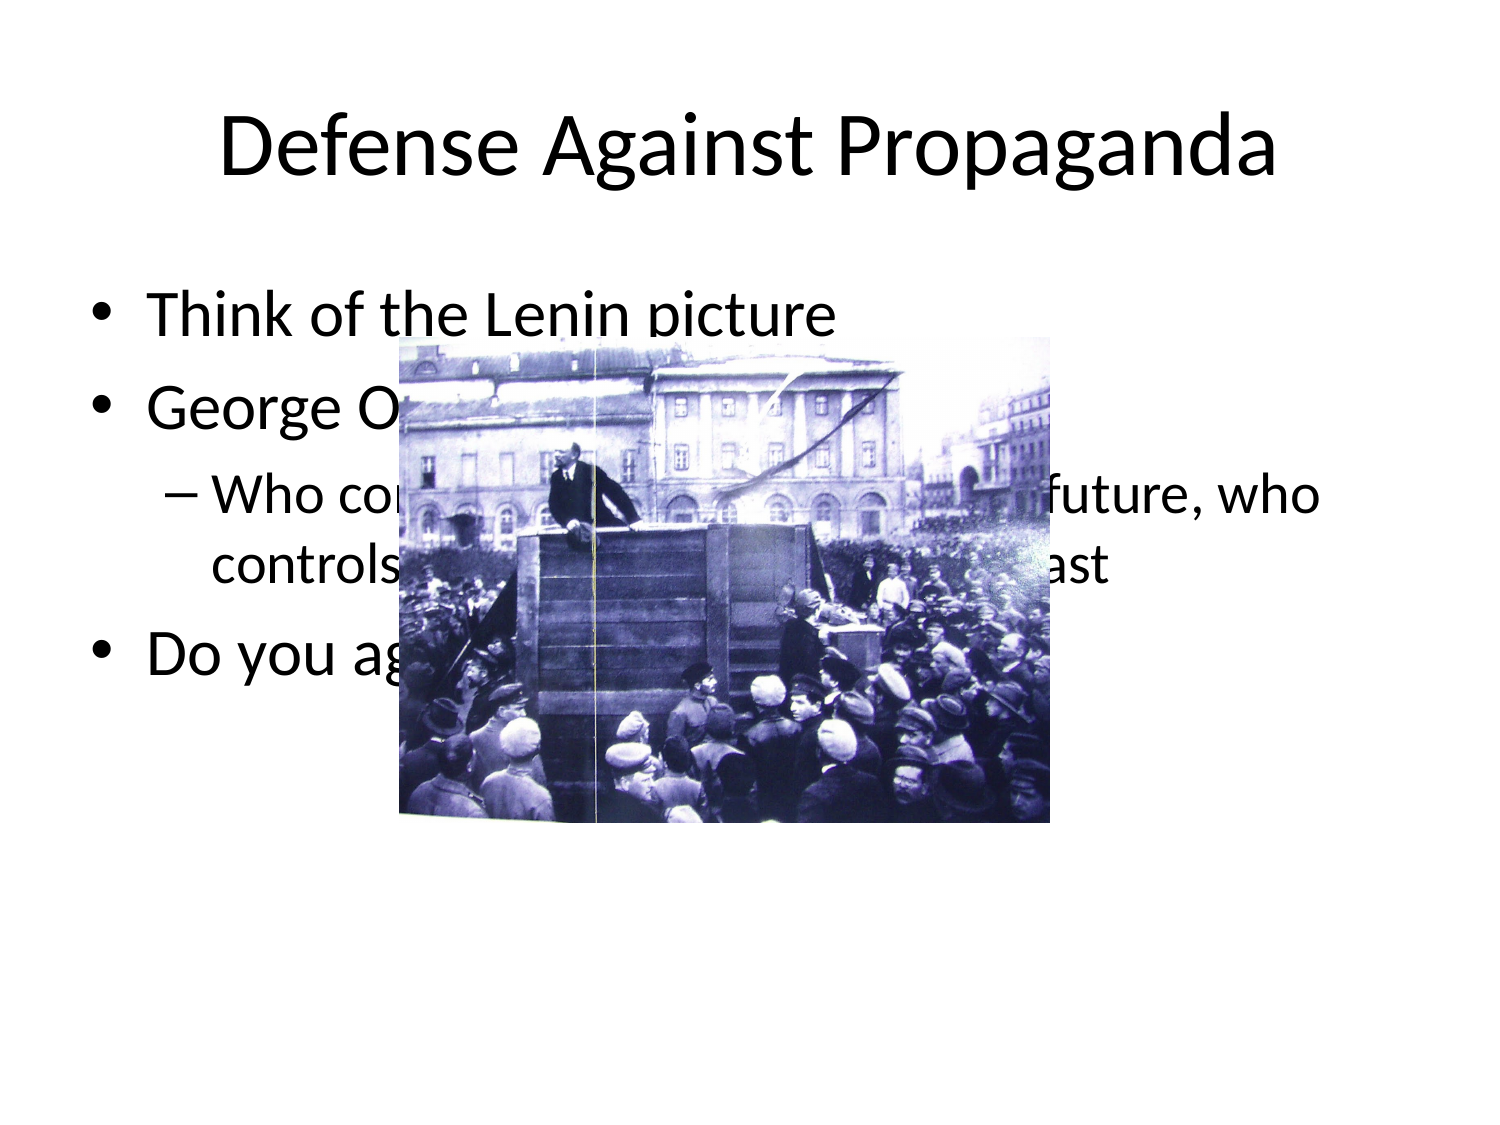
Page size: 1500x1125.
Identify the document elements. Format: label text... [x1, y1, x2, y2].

title Defense Against Propaganda [75, 45, 1425, 233]
picture [399, 337, 1050, 823]
list Think of the Lenin picture George Orwell’s quote Who controls the past controls the future, who controls the present controls' the past Do you agree [75, 262, 1425, 1005]
